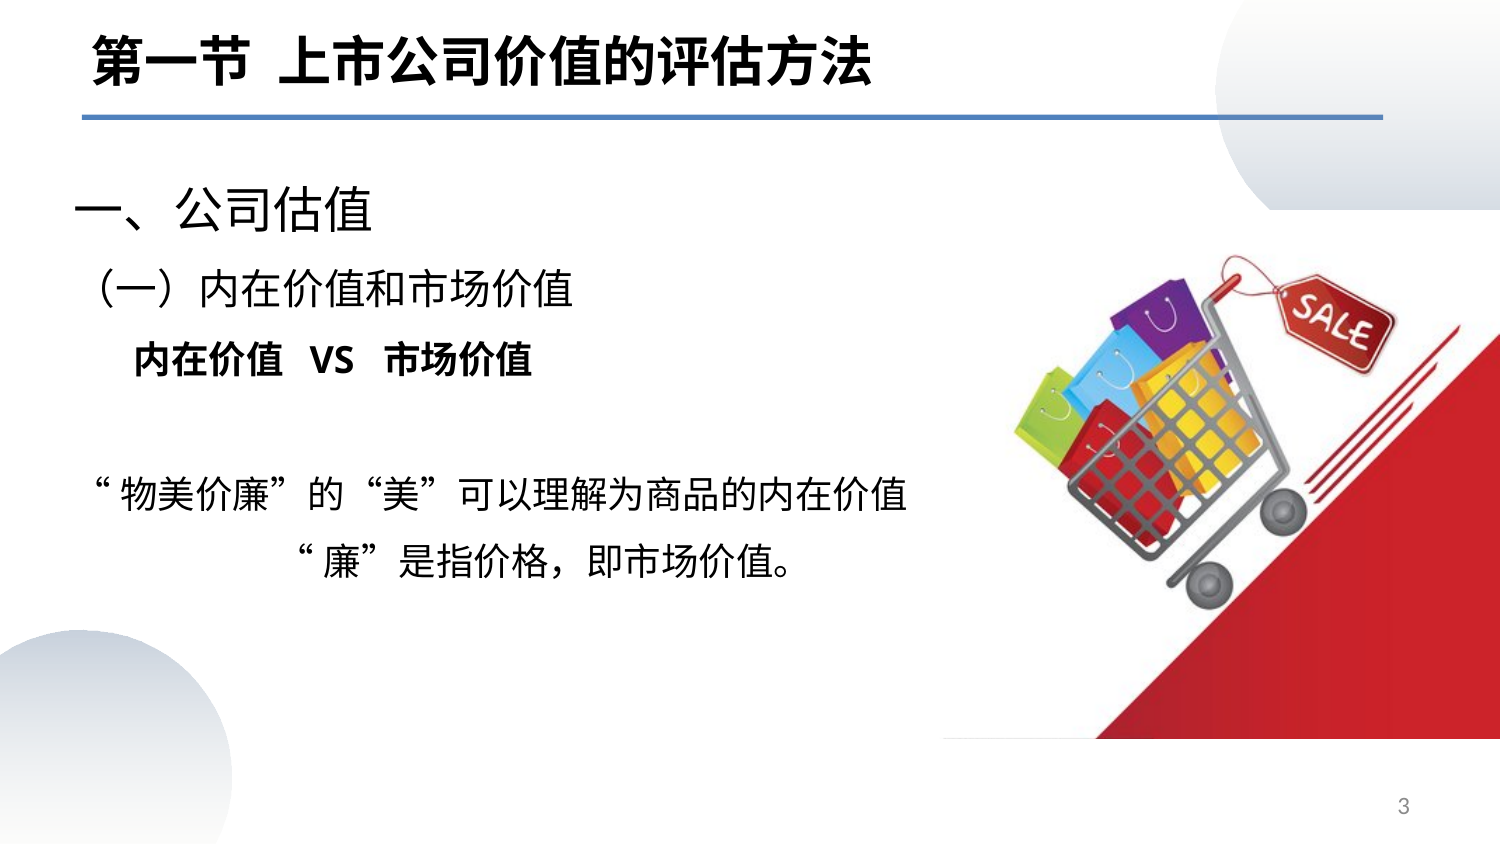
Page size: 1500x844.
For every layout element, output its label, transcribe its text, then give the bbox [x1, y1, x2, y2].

picture [939, 210, 1500, 739]
list 一、公司估值 （一）内在价值和市场价值 内在价值 VS 市场价值 “物美价廉”的“美”可以理解为商品的内在价值 “廉”是指价格，即市场价值。 [58, 140, 1265, 710]
title 第一节 上市公司价值的评估方法 [75, 11, 1234, 107]
slide_number 3 [1074, 782, 1425, 827]
text_box [0, 627, 234, 844]
text_box [1213, 0, 1500, 210]
